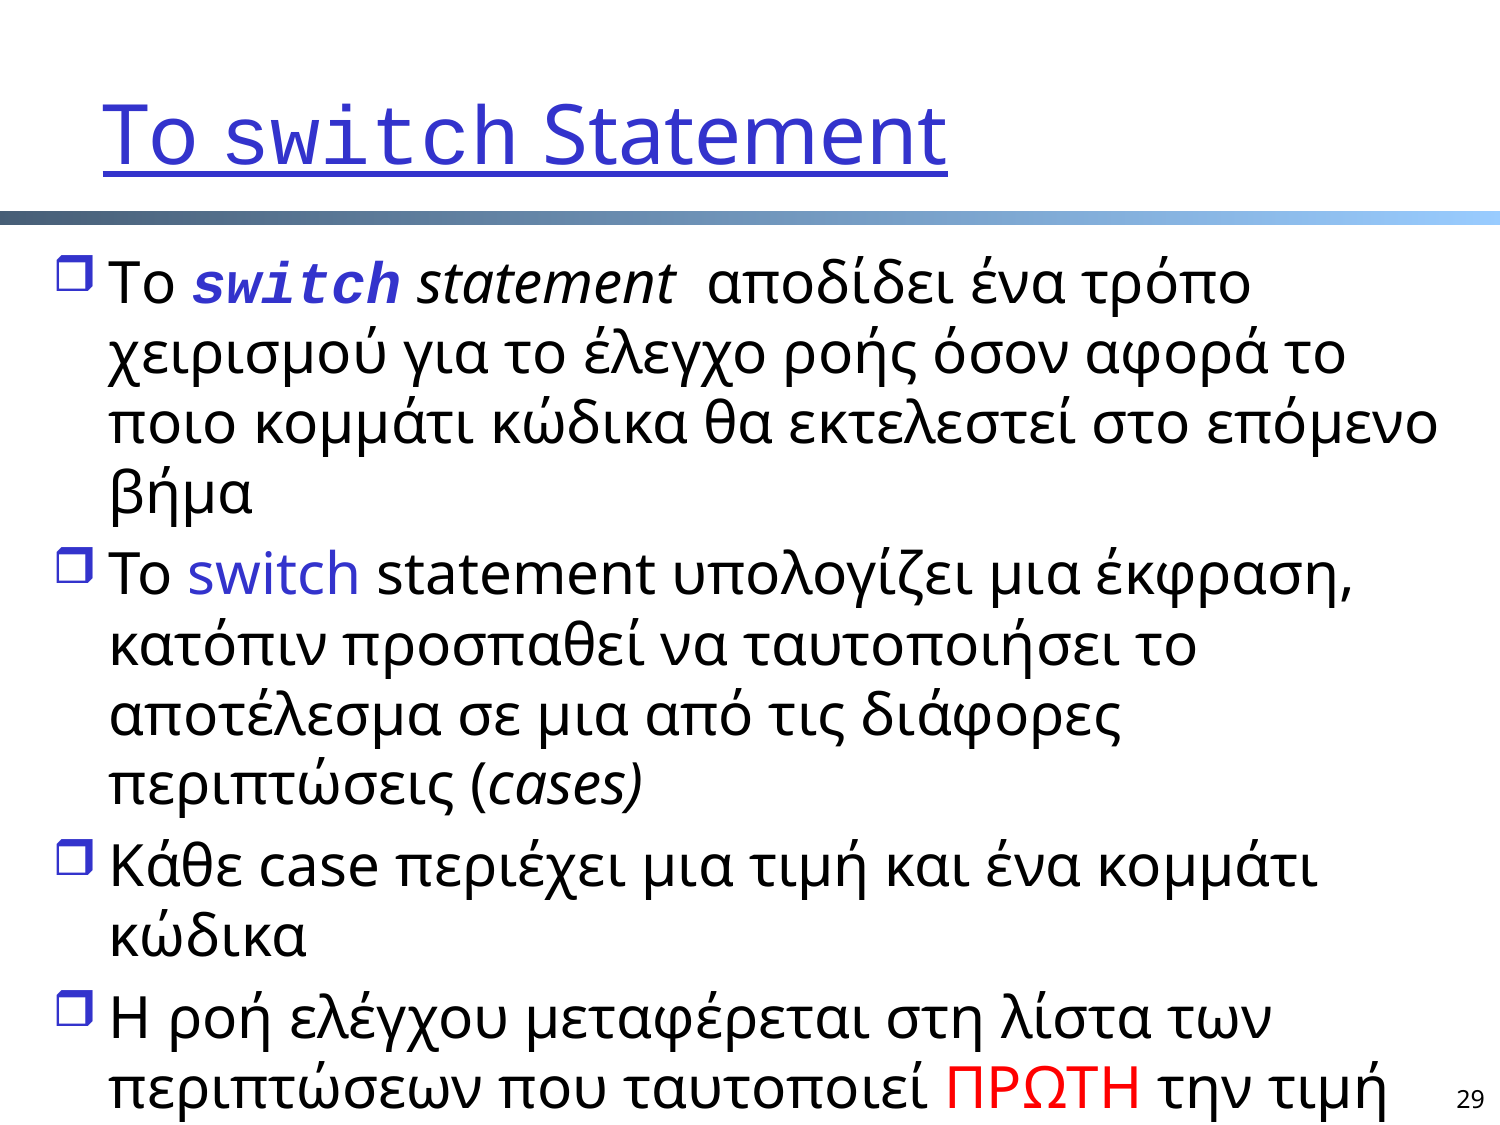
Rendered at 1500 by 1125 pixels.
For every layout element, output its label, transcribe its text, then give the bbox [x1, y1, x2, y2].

list Tο switch statement αποδίδει ένα τρόπο χειρισμού για το έλεγχο ροής όσον αφορά το ποιο κομμάτι κώδικα θα εκτελεστεί στο επόμενο βήμα Το switch statement υπολογίζει μια έκφραση, κατόπιν προσπαθεί να ταυτοποιήσει το αποτέλεσμα σε μια από τις διάφορες περιπτώσεις (cases) Κάθε case περιέχει μια τιμή και ένα κομμάτι κώδικα Η ροή ελέγχου μεταφέρεται στη λίστα των περιπτώσεων που ταυτοποιεί ΠΡΩΤΗ την τιμή της έκφρασης [37, 237, 1463, 1063]
slide_number 29 [1150, 1049, 1500, 1125]
title Tο switch Statement [87, 37, 1363, 225]
